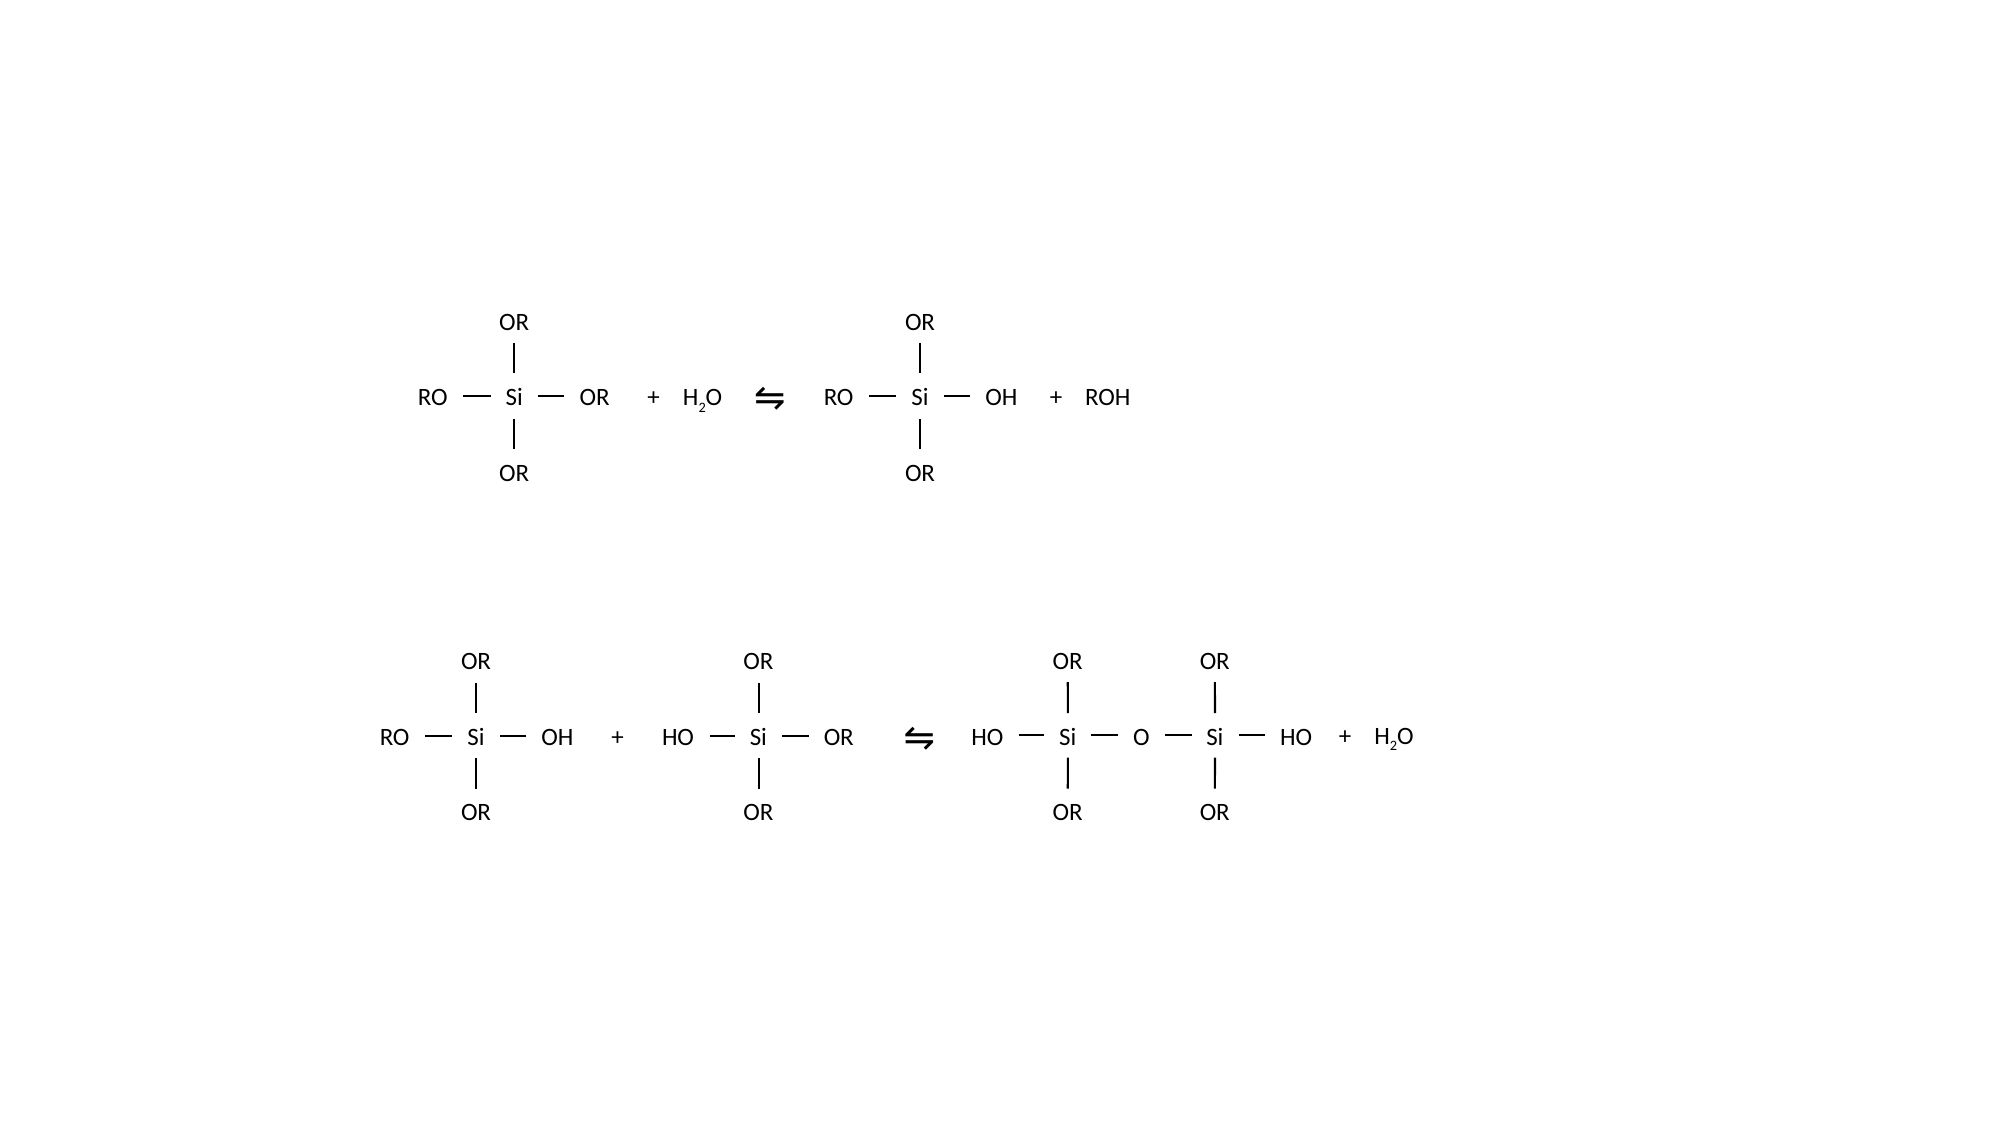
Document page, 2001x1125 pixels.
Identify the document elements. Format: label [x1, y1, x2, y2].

text_box [402, 297, 1147, 495]
text_box [364, 637, 1430, 834]
